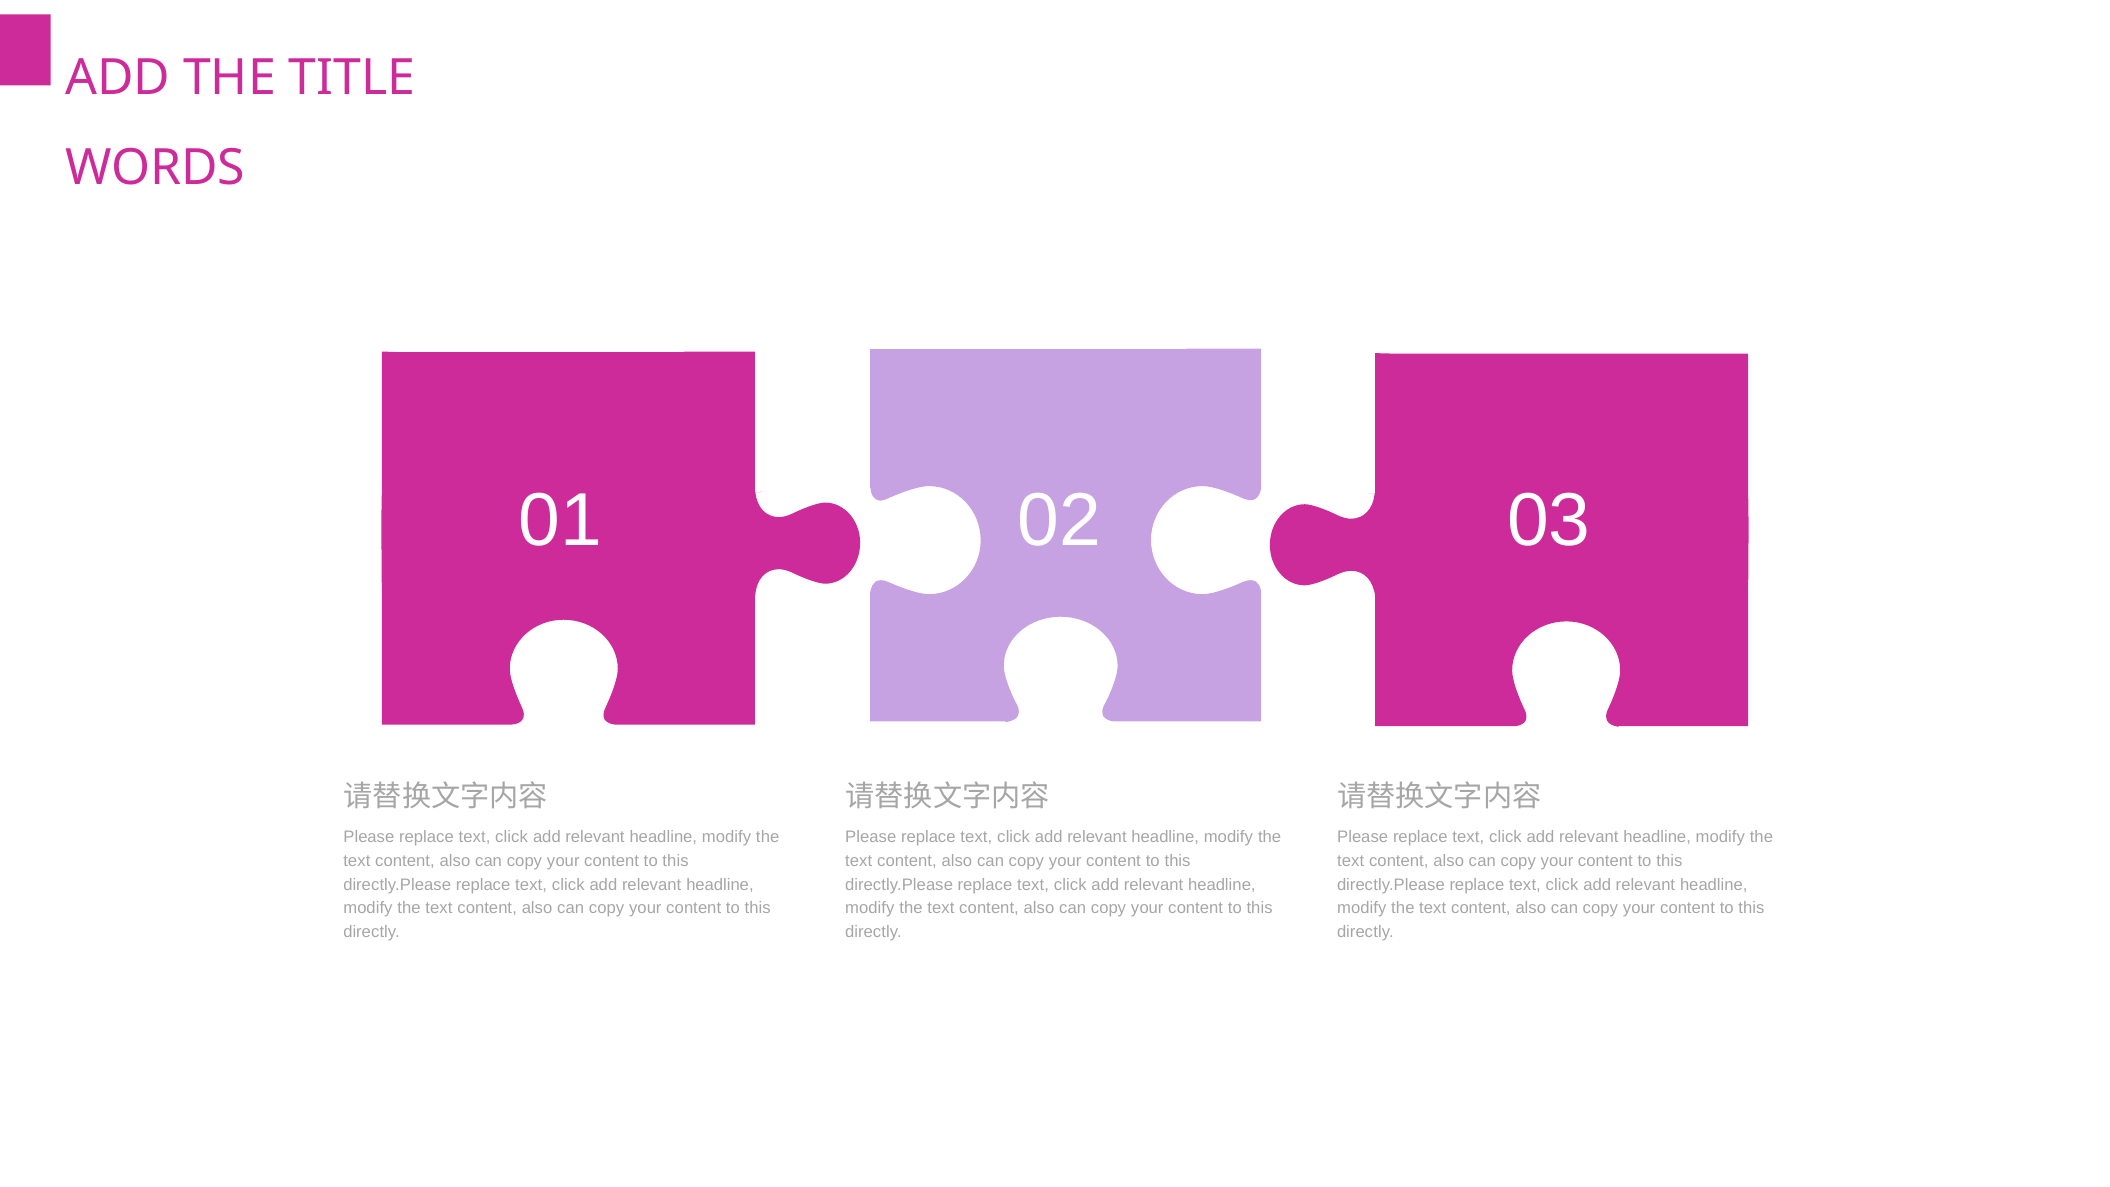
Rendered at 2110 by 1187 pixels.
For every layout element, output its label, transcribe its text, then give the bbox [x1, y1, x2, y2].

text_box [1269, 353, 1749, 727]
text_box 请替换文字内容 [845, 770, 1078, 813]
text_box 02 [1002, 463, 1137, 568]
text_box 请替换文字内容 [1337, 770, 1570, 813]
text_box Please replace text, click add relevant headline, modify the text content, also can copy your content to this directly.Please replace text, click add relevant headline, modify the text content, also can copy your content to this directly. [1337, 821, 1780, 942]
text_box Please replace text, click add relevant headline, modify the text content, also can copy your content to this directly.Please replace text, click add relevant headline, modify the text content, also can copy your content to this directly. [845, 821, 1288, 942]
text_box 01 [503, 463, 638, 568]
text_box ADD THE TITLE WORDS [50, 7, 583, 202]
text_box Please replace text, click add relevant headline, modify the text content, also can copy your content to this directly.Please replace text, click add relevant headline, modify the text content, also can copy your content to this directly. [343, 821, 786, 942]
text_box [381, 351, 861, 725]
text_box 03 [1492, 463, 1627, 568]
text_box [870, 348, 1262, 723]
text_box 请替换文字内容 [343, 770, 576, 813]
